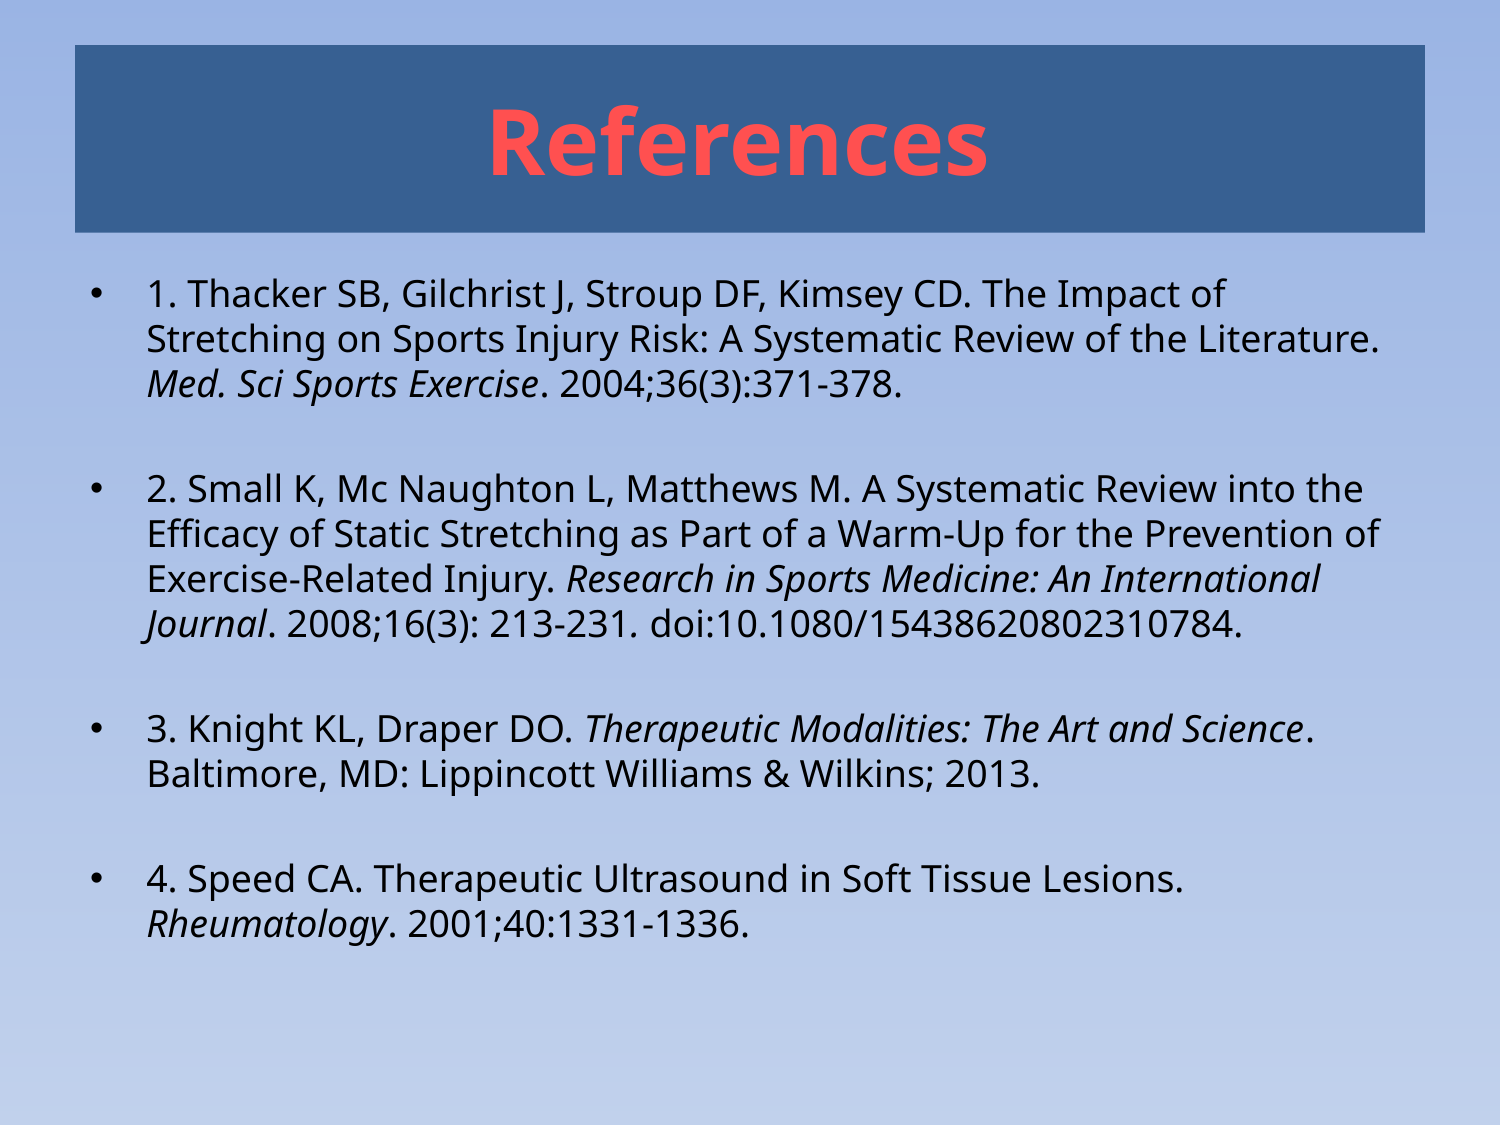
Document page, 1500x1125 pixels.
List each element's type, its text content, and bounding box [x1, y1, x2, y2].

list 1. Thacker SB, Gilchrist J, Stroup DF, Kimsey CD. The Impact of Stretching on Sports Injury Risk: A Systematic Review of the Literature. Med. Sci Sports Exercise. 2004;36(3):371-378. 2. Small K, Mc Naughton L, Matthews M. A Systematic Review into the Efficacy of Static Stretching as Part of a Warm-Up for the Prevention of Exercise-Related Injury. Research in Sports Medicine: An International Journal. 2008;16(3): 213-231. doi:10.1080/15438620802310784. 3. Knight KL, Draper DO. Therapeutic Modalities: The Art and Science. Baltimore, MD: Lippincott Williams & Wilkins; 2013. 4. Speed CA. Therapeutic Ultrasound in Soft Tissue Lesions. Rheumatology. 2001;40:1331-1336. [75, 262, 1425, 1005]
title References [75, 45, 1425, 233]
